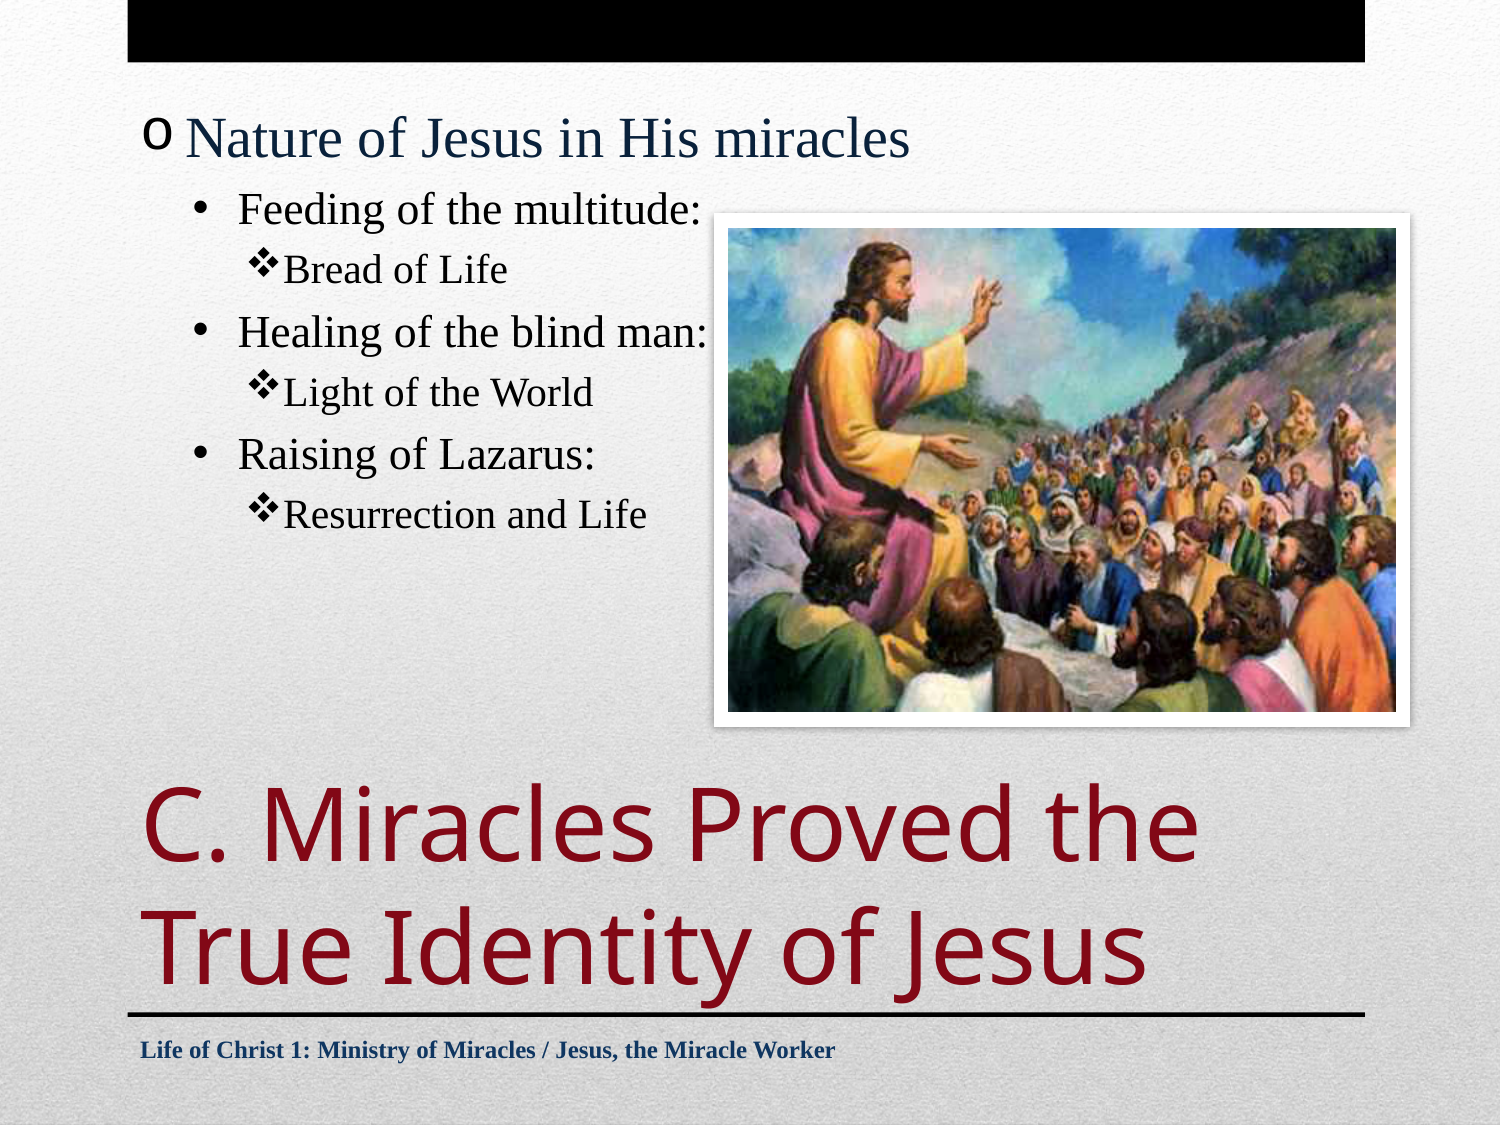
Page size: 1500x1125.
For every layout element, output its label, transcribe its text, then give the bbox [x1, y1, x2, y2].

picture [727, 226, 1397, 713]
list Nature of Jesus in His miracles Feeding of the multitude: Bread of Life Healing of the blind man: Light of the World Raising of Lazarus: Resurrection and Life [125, 92, 1365, 808]
footer Life of Christ 1: Ministry of Miracles / Jesus, the Miracle Worker [125, 1018, 925, 1079]
title C. Miracles Proved the True Identity of Jesus [125, 808, 1365, 1013]
